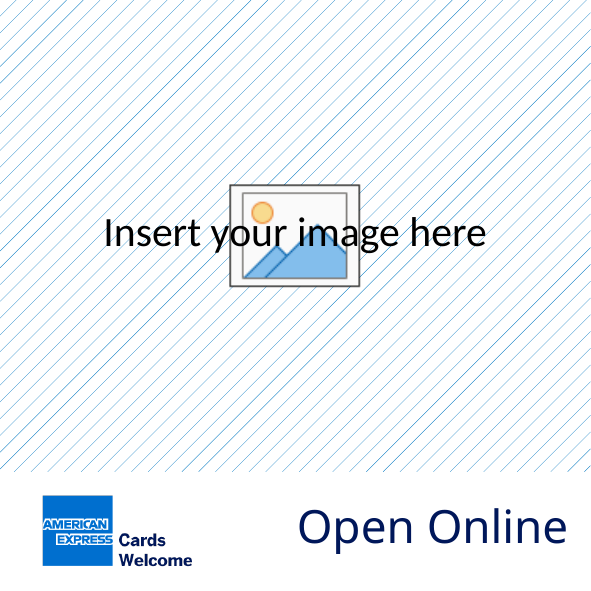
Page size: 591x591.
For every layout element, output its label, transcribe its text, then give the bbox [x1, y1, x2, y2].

text_box Open Online [217, 490, 583, 561]
picture [0, 0, 591, 591]
